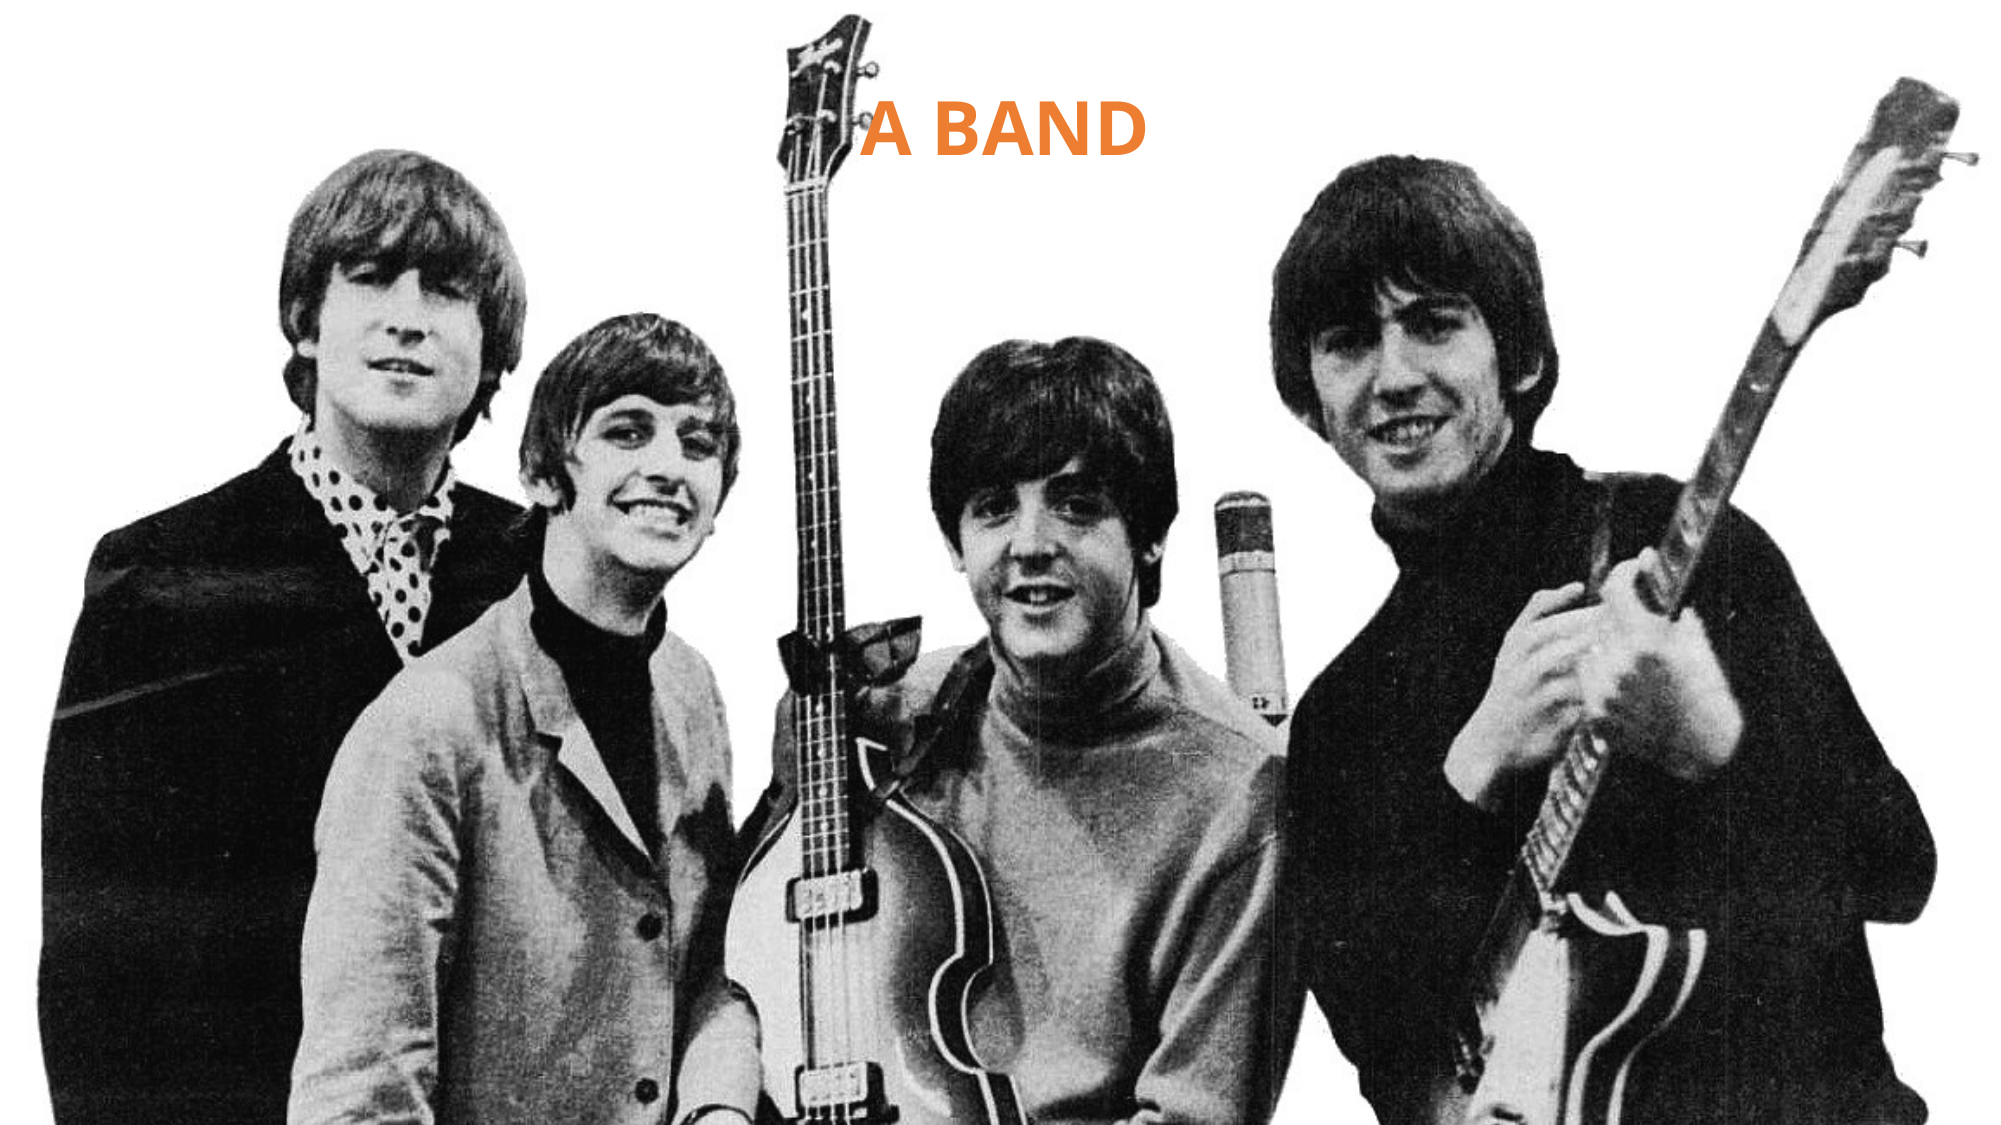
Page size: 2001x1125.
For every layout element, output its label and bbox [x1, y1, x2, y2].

list [0, 0, 2000, 1125]
